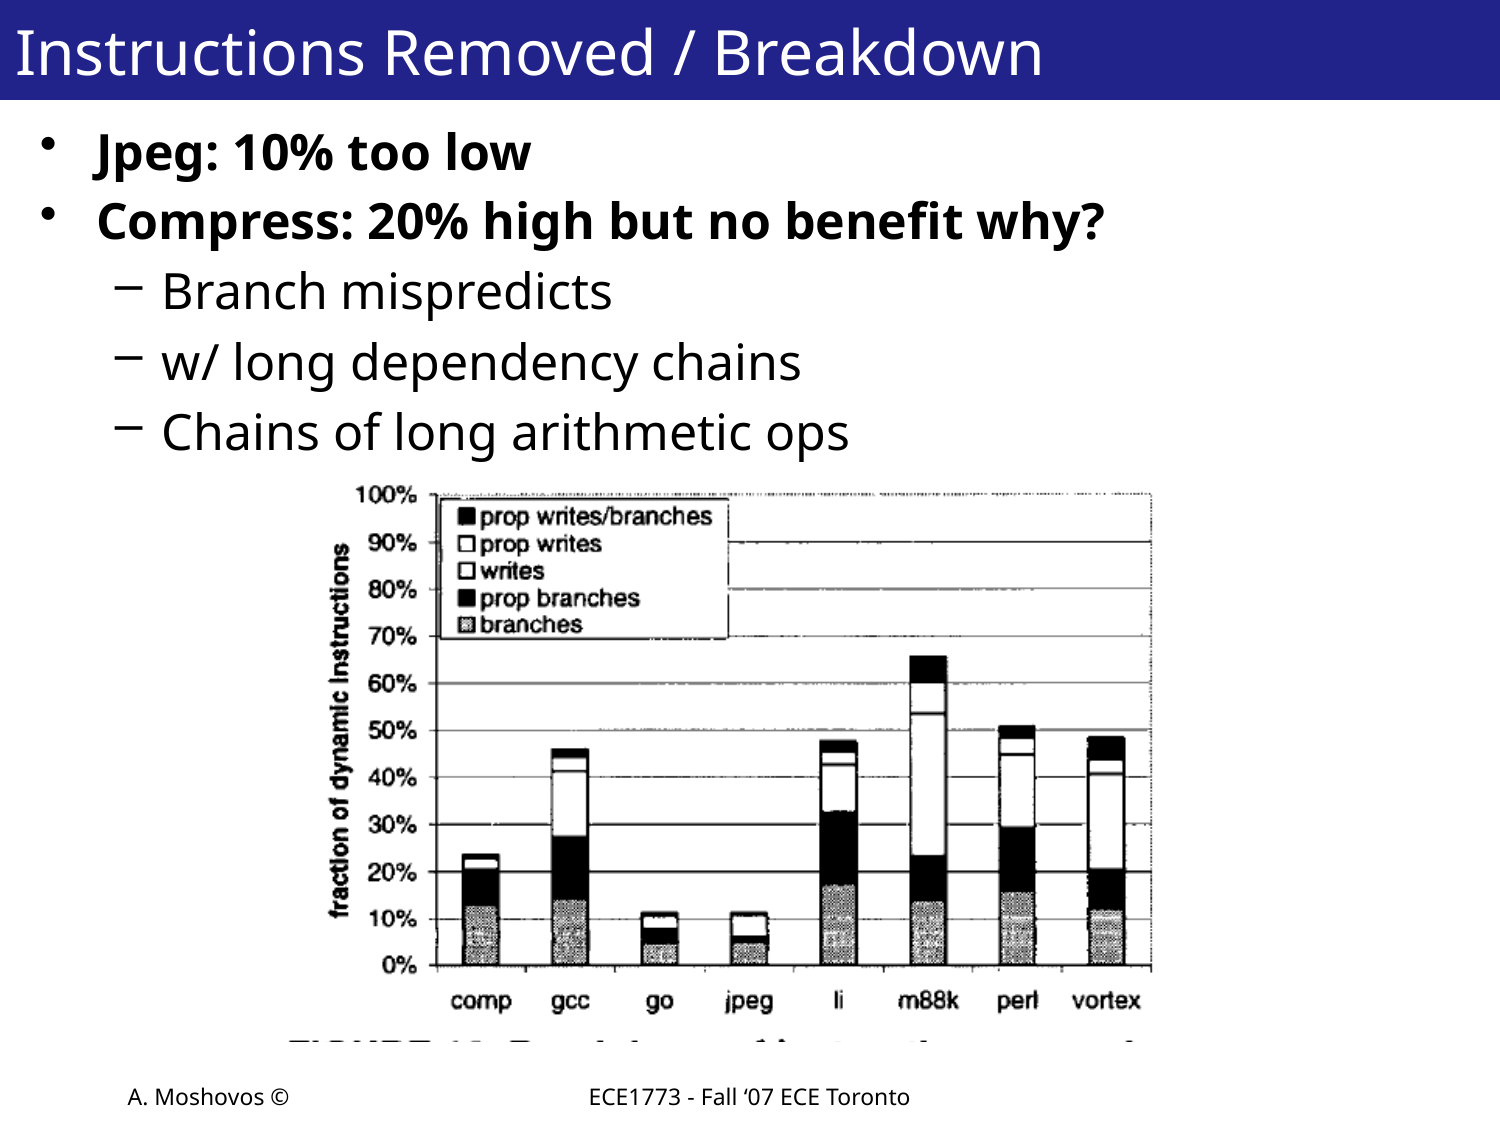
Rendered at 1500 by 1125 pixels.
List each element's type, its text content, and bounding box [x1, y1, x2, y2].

slide_number A. Moshovos © [112, 1074, 426, 1125]
footer ECE1773 - Fall ‘07 ECE Toronto [487, 1074, 1013, 1125]
picture [249, 481, 1201, 1043]
list Jpeg: 10% too low Compress: 20% high but no benefit why? Branch mispredicts w/ long dependency chains Chains of long arithmetic ops [24, 112, 1476, 1076]
title Instructions Removed / Breakdown [0, 0, 1500, 101]
